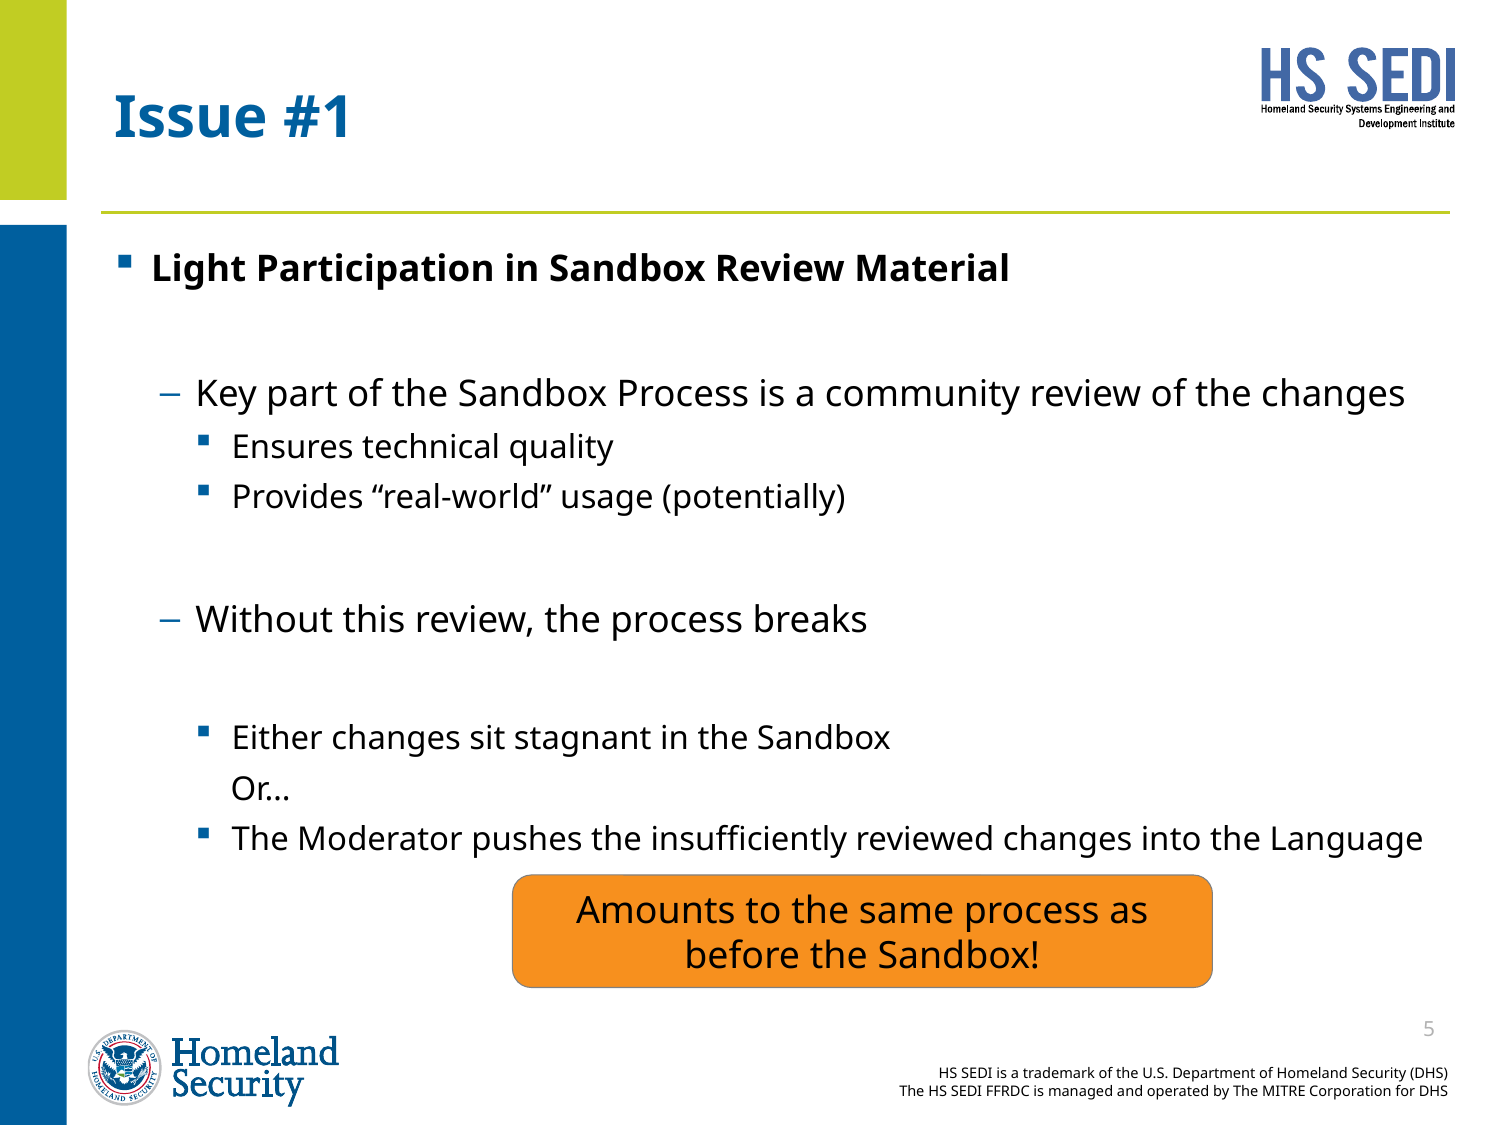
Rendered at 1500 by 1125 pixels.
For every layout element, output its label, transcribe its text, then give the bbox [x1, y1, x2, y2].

title Issue #1 [99, 45, 1248, 188]
text_box Amounts to the same process as before the Sandbox! [510, 872, 1215, 990]
slide_number 5 [1368, 1021, 1450, 1052]
list Light Participation in Sandbox Review Material Key part of the Sandbox Process is a community review of the changes Ensures technical quality Provides “real-world” usage (potentially) Without this review, the process breaks Either changes sit stagnant in the Sandbox Or… The Moderator pushes the insufficiently reviewed changes into the Language [99, 237, 1450, 875]
